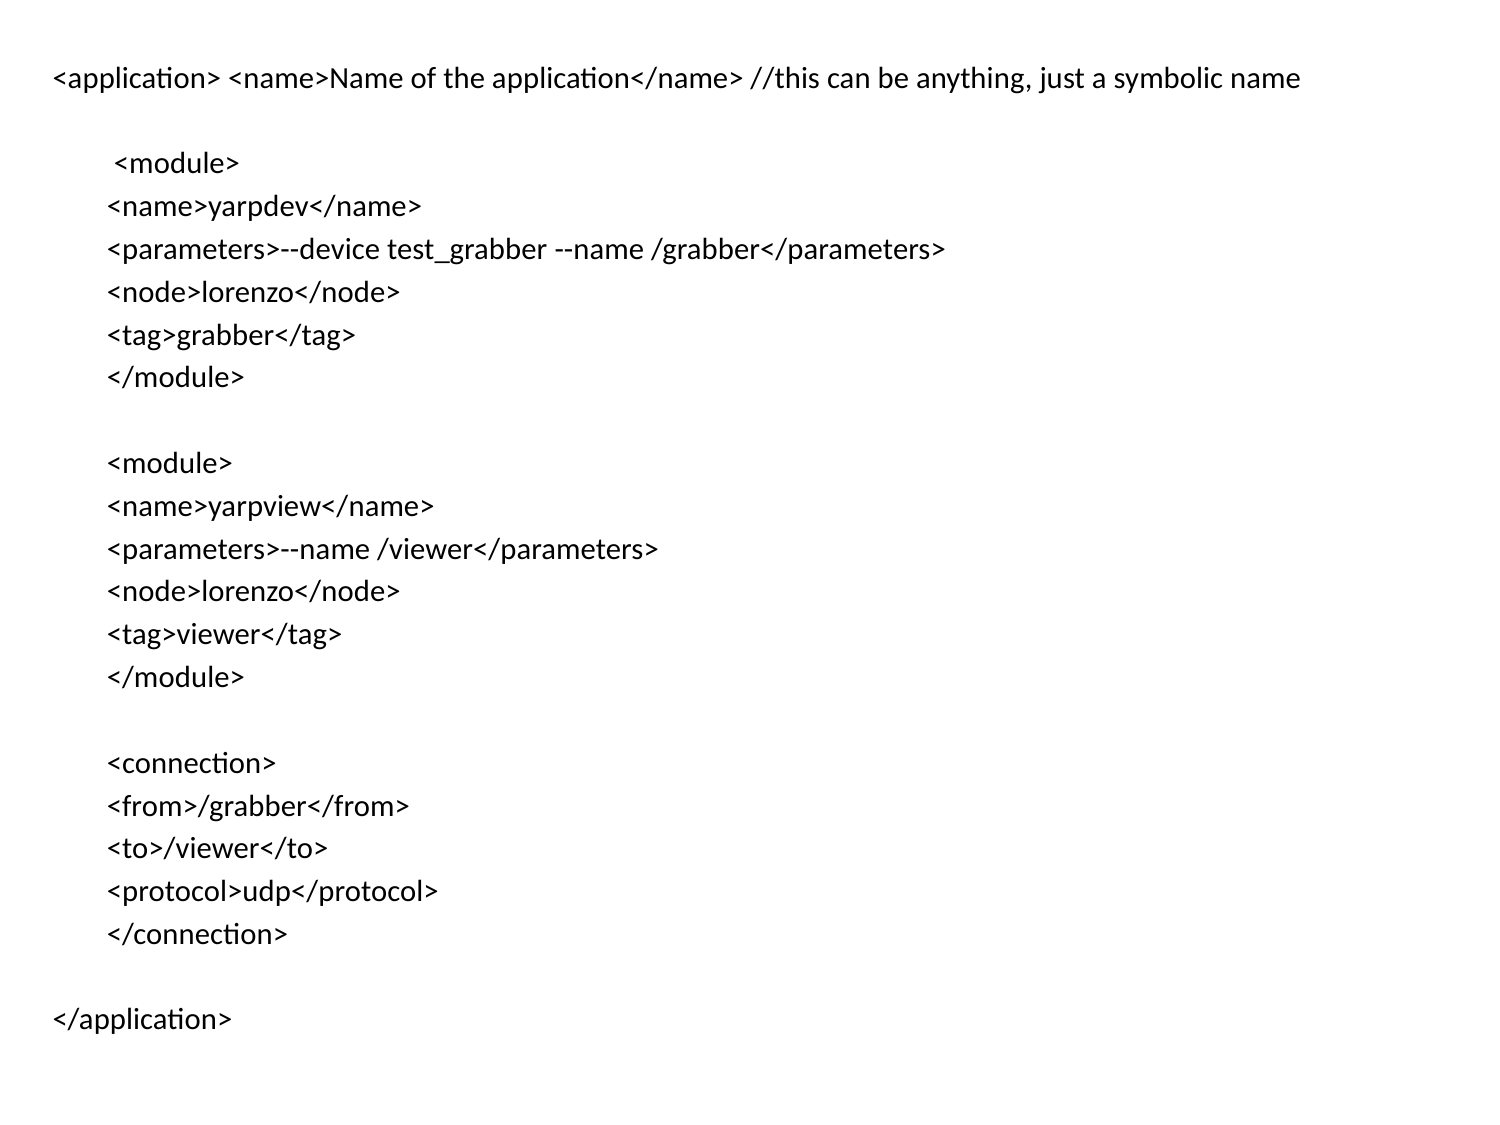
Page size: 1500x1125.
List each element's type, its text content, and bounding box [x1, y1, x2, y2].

list <application> <name>Name of the application</name> //this can be anything, just a symbolic name <module> <name>yarpdev</name> <parameters>--device test_grabber --name /grabber</parameters> <node>lorenzo</node> <tag>grabber</tag> </module> <module> <name>yarpview</name> <parameters>--name /viewer</parameters> <node>lorenzo</node> <tag>viewer</tag> </module> <connection> <from>/grabber</from> <to>/viewer</to> <protocol>udp</protocol> </connection> </application> [37, 50, 1388, 1063]
